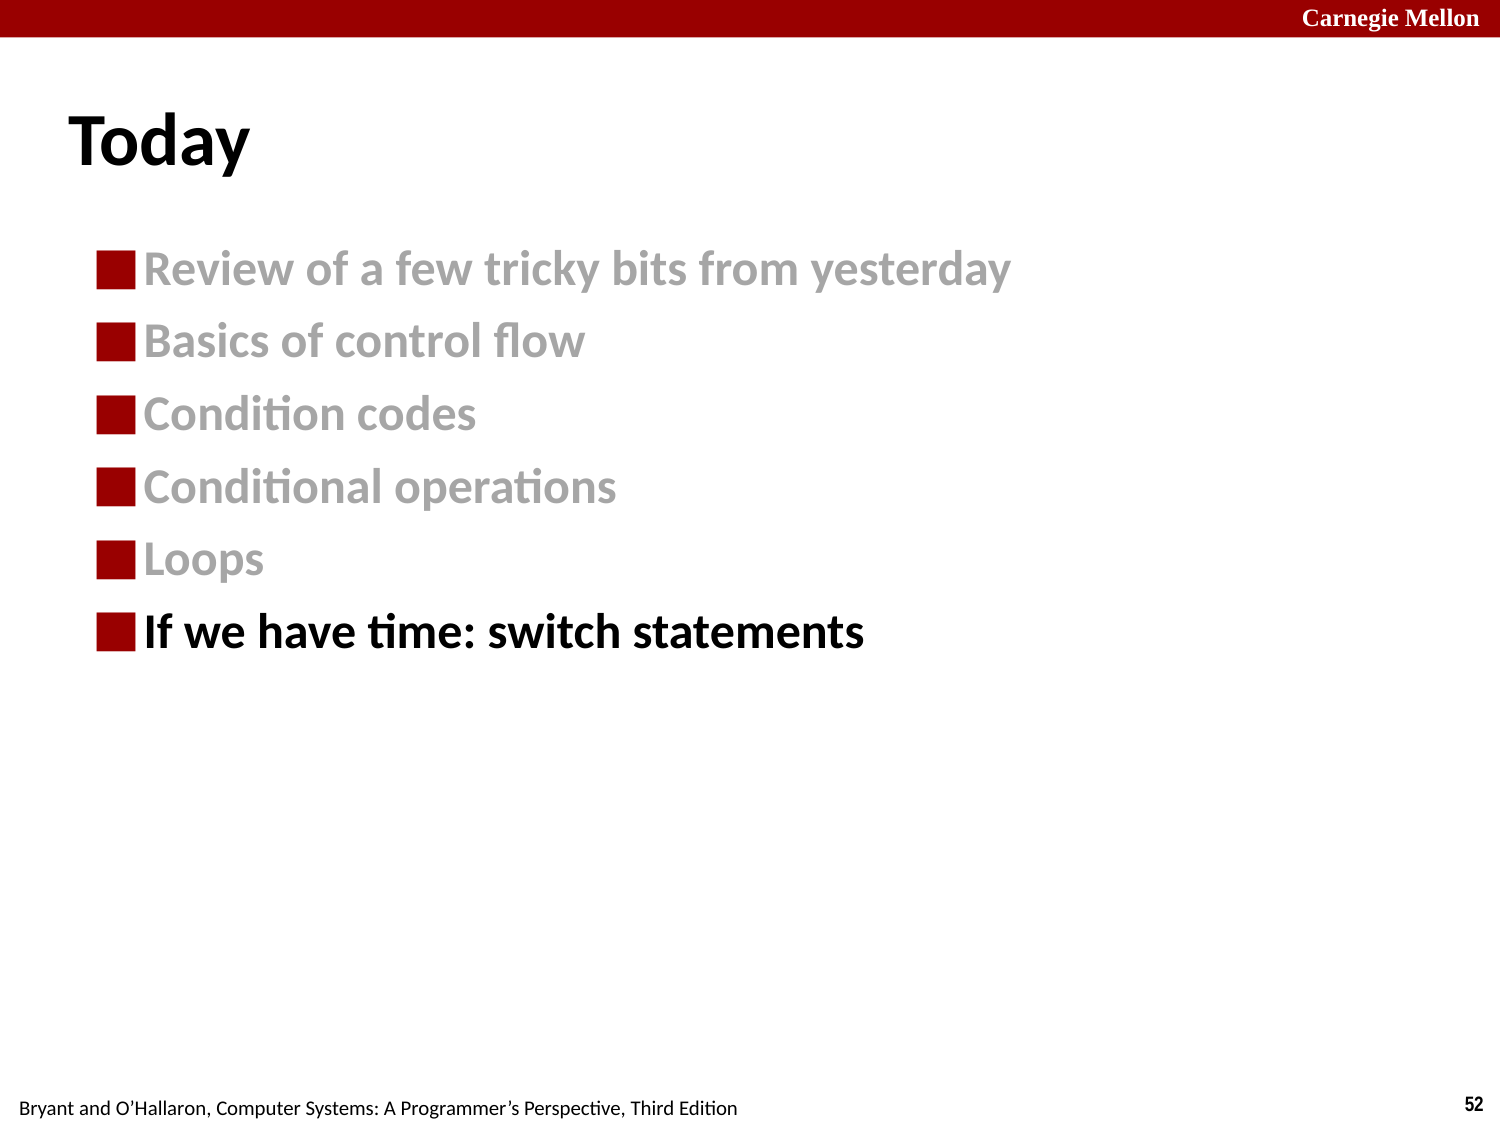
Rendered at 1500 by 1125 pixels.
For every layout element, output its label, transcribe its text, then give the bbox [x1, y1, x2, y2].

list Review of a few tricky bits from yesterday Basics of control flow Condition codes Conditional operations Loops If we have time: switch statements [62, 229, 1438, 1121]
title Today [62, 41, 1438, 229]
